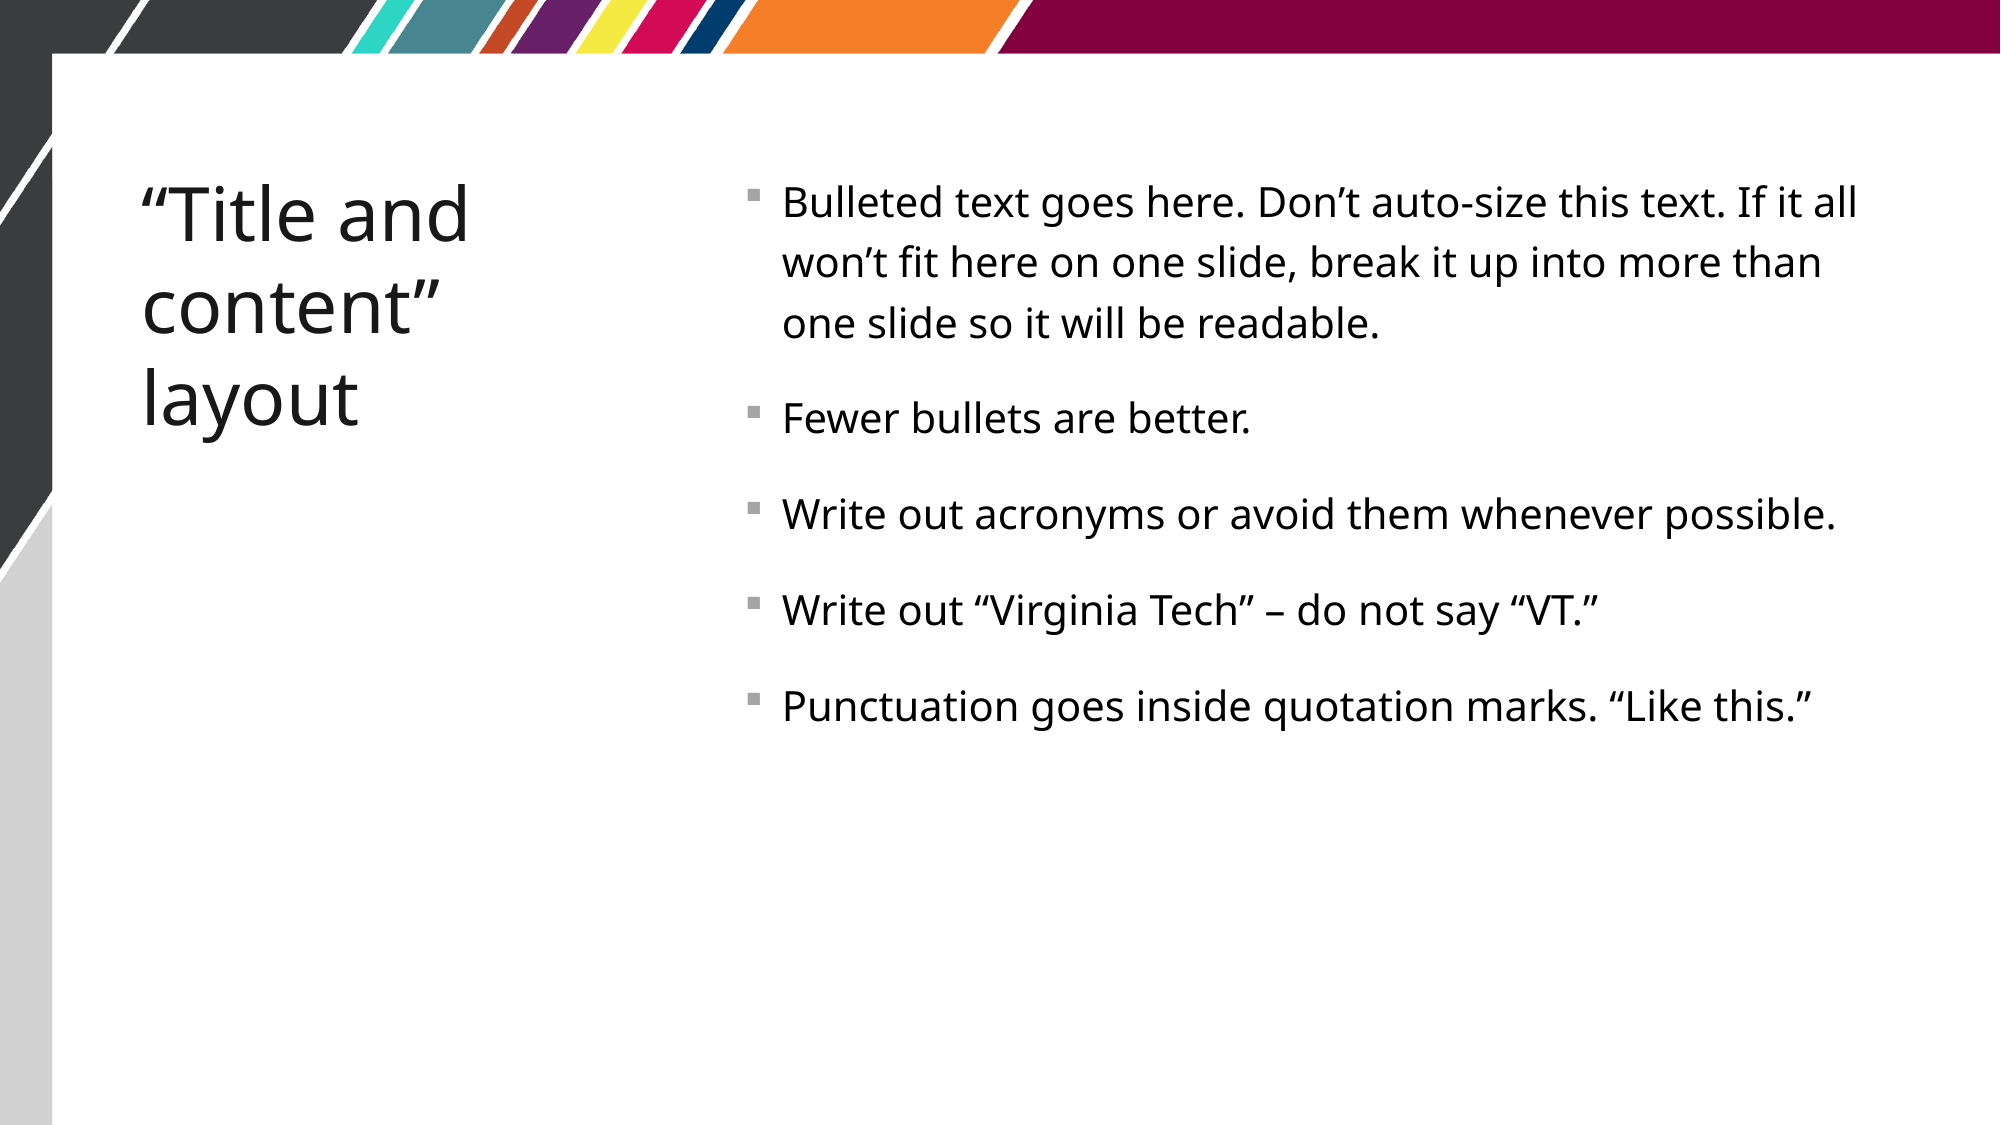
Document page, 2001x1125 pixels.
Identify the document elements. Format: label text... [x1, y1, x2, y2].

title “Title and content” layout [141, 165, 637, 768]
picture [0, 0, 2000, 1125]
list Bulleted text goes here. Don’t auto-size this text. If it all won’t fit here on one slide, break it up into more than one slide so it will be readable. Fewer bullets are better. Write out acronyms or avoid them whenever possible. Write out “Virginia Tech” – do not say “VT.” Punctuation goes inside quotation marks. “Like this.” [744, 165, 1902, 1079]
